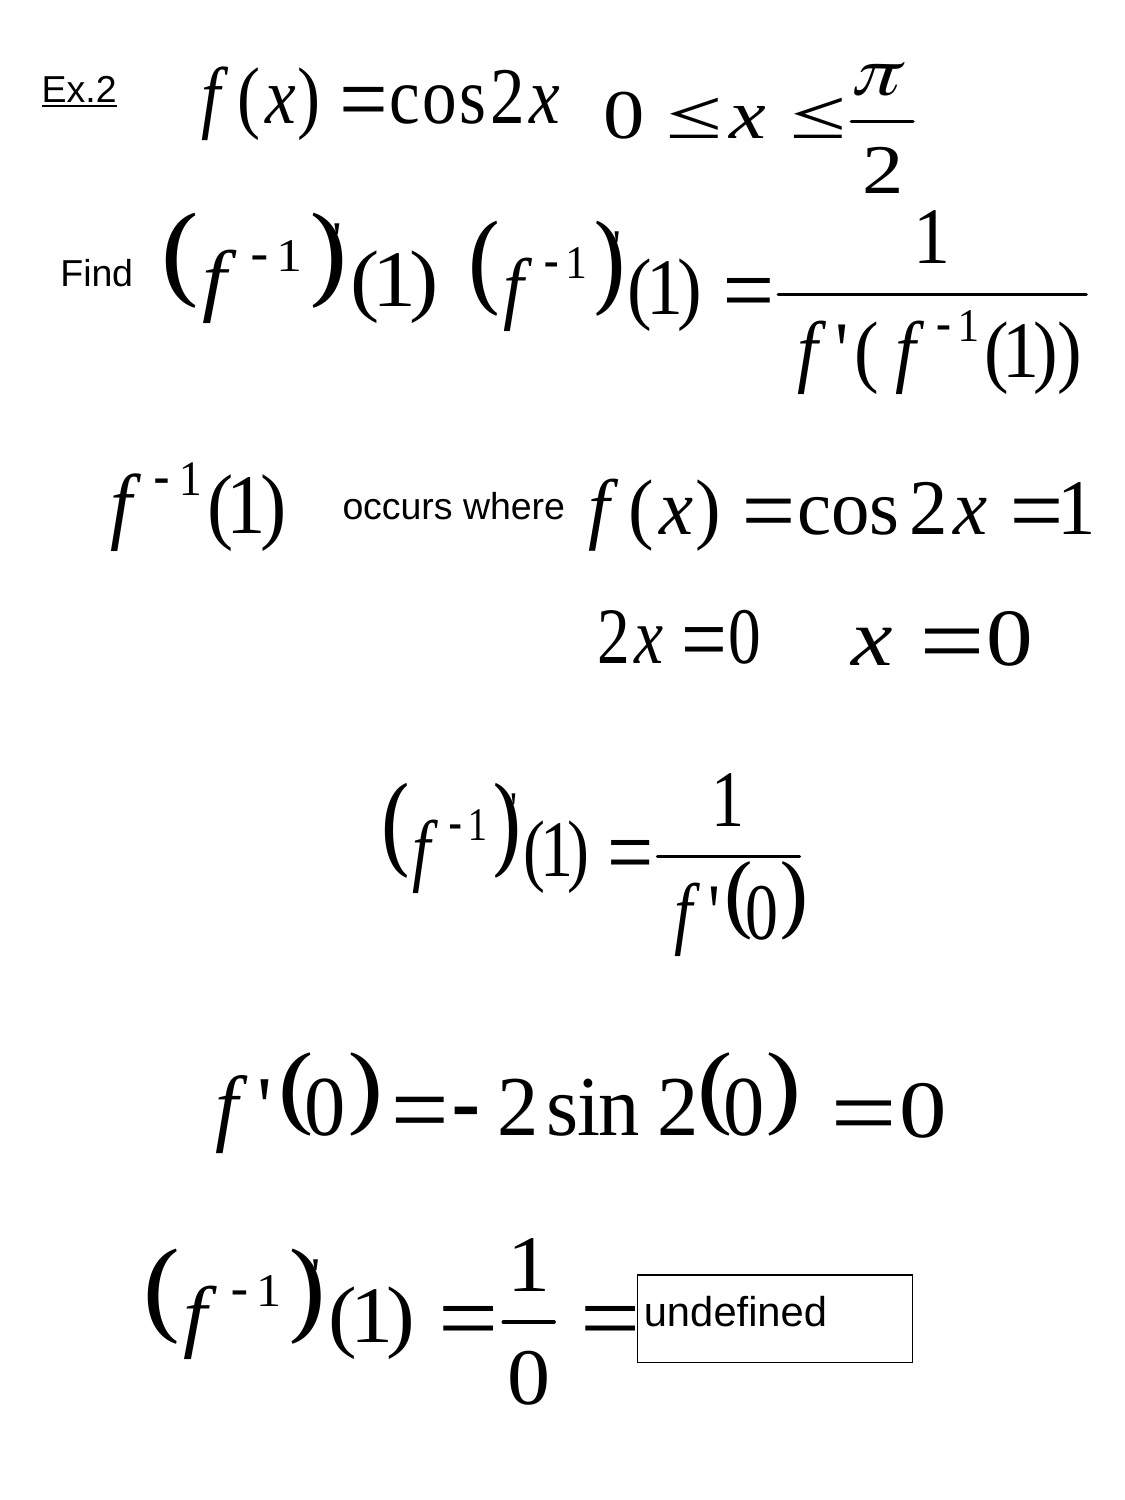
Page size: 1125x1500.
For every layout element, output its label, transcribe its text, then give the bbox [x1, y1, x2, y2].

text_box Find [45, 241, 144, 302]
text_box occurs where [327, 474, 557, 535]
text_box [149, 199, 451, 341]
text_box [177, 49, 576, 158]
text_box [187, 1049, 801, 1171]
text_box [812, 1062, 963, 1158]
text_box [131, 1214, 642, 1423]
text_box [646, 1274, 913, 1363]
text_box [372, 749, 813, 971]
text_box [591, 28, 930, 185]
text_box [562, 462, 1101, 568]
text_box undefined [646, 1277, 843, 1343]
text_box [458, 187, 1101, 409]
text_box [587, 589, 773, 684]
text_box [83, 440, 301, 569]
text_box Ex.2 [26, 57, 132, 118]
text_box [832, 590, 1051, 686]
